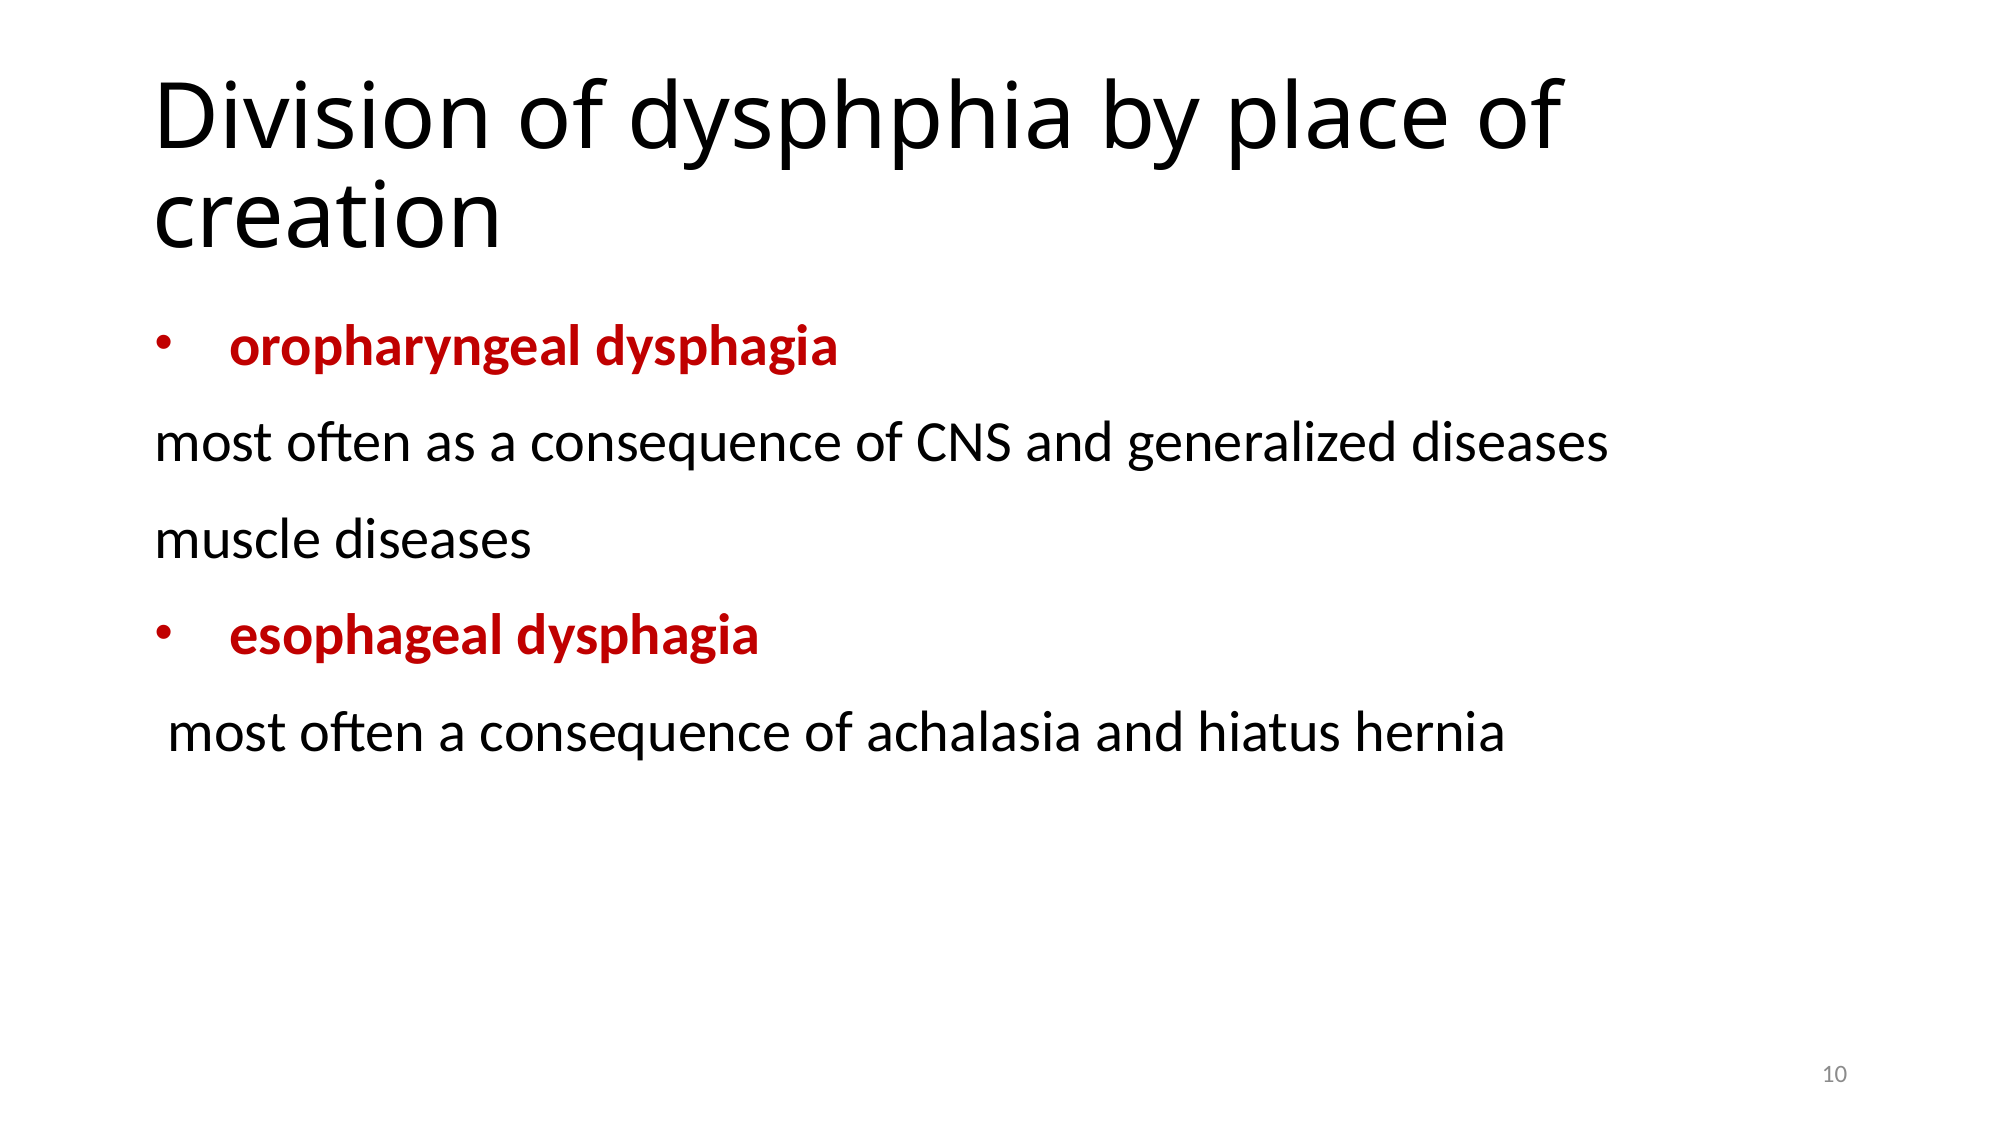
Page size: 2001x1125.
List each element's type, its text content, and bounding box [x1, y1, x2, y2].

title Division of dysphphia by place of creation [137, 59, 1863, 278]
slide_number 10 [1412, 1042, 1863, 1103]
list oropharyngeal dysphagia most often as a consequence of CNS and generalized diseases muscle diseases esophageal dysphagia most often a consequence of achalasia and hiatus hernia [137, 299, 1863, 1014]
